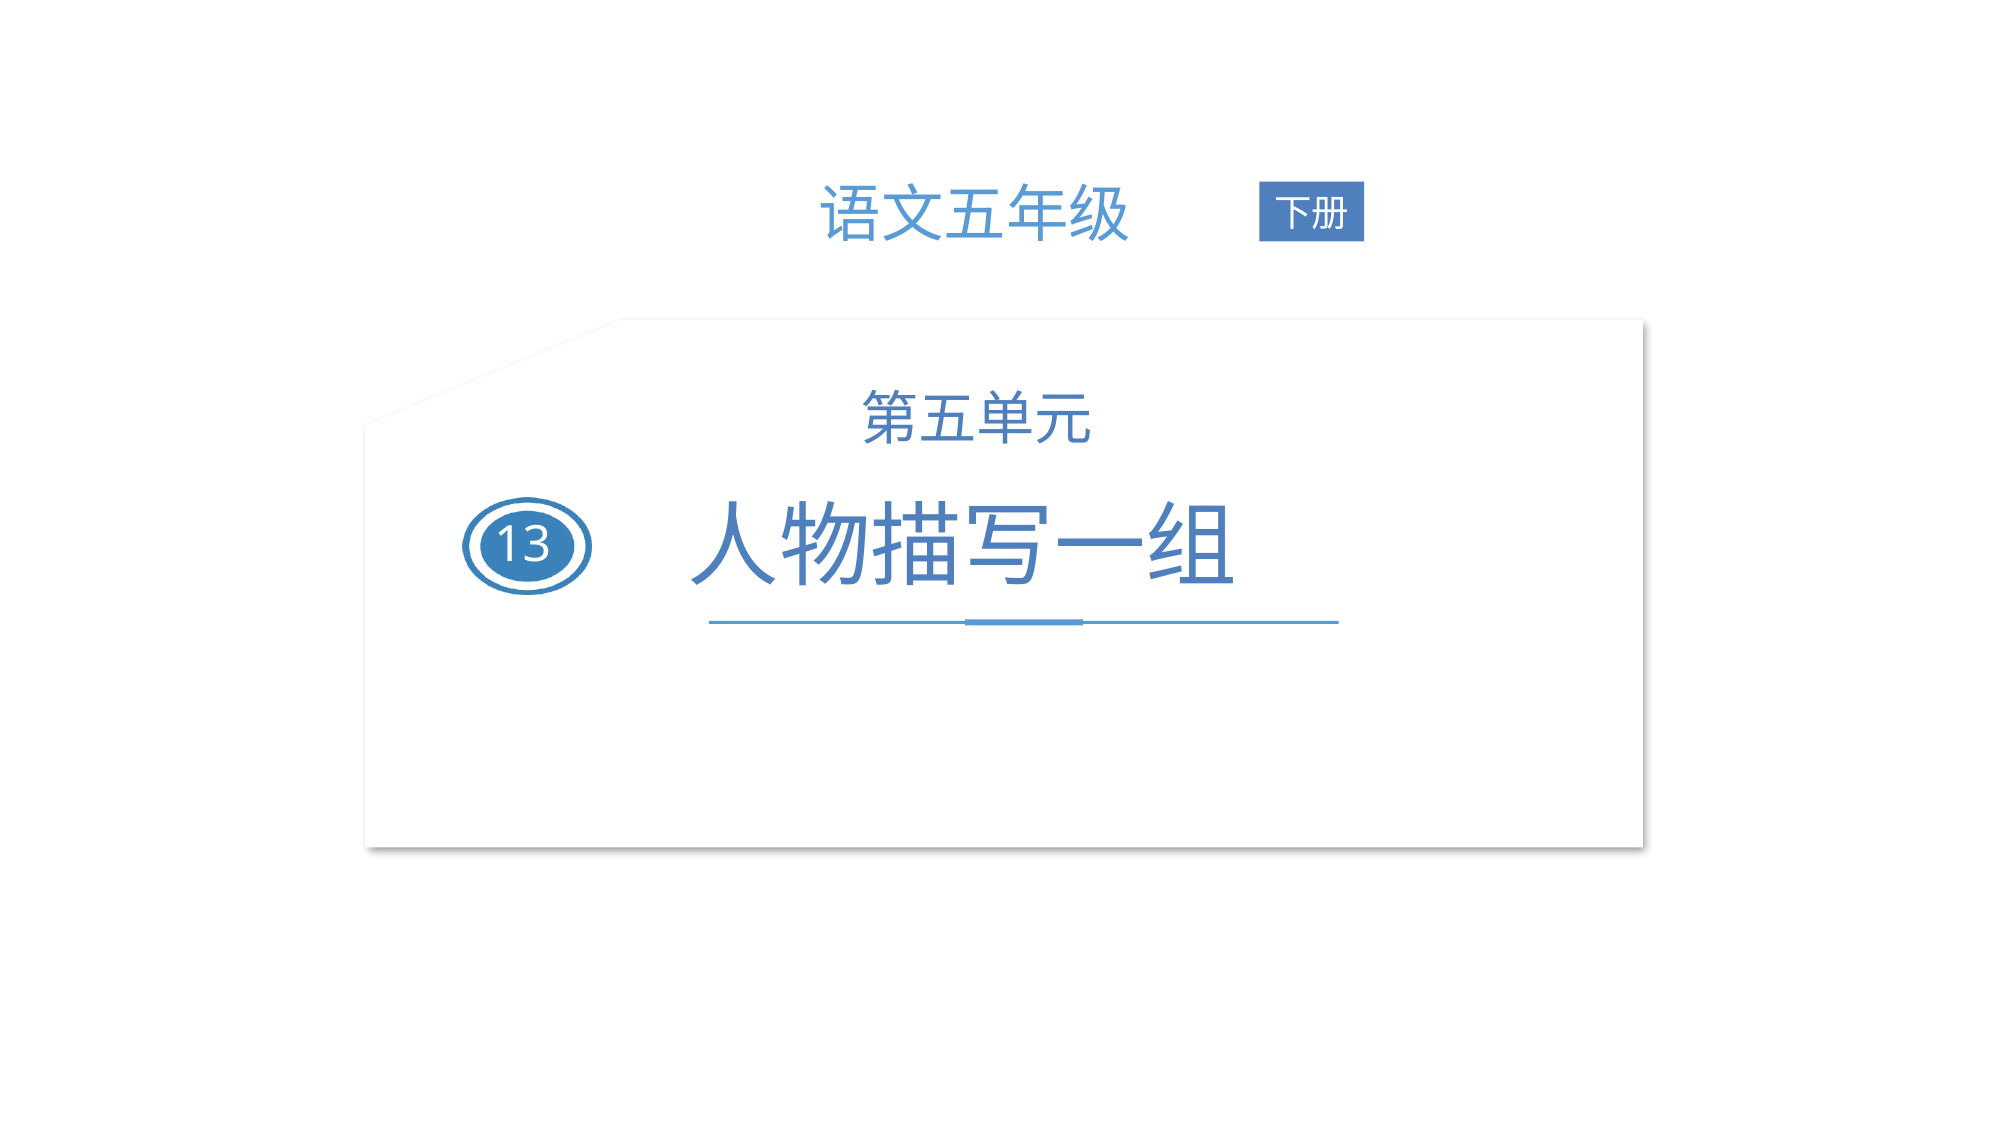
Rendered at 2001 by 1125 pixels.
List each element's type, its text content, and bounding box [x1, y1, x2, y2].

text_box [365, 320, 1643, 848]
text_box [708, 619, 1339, 626]
picture [462, 497, 592, 595]
text_box 人物描写一组 [672, 479, 1253, 604]
text_box 第五单元 [845, 373, 1108, 459]
text_box 下册 [1259, 181, 1365, 242]
text_box 语文五年级 [753, 167, 1211, 257]
